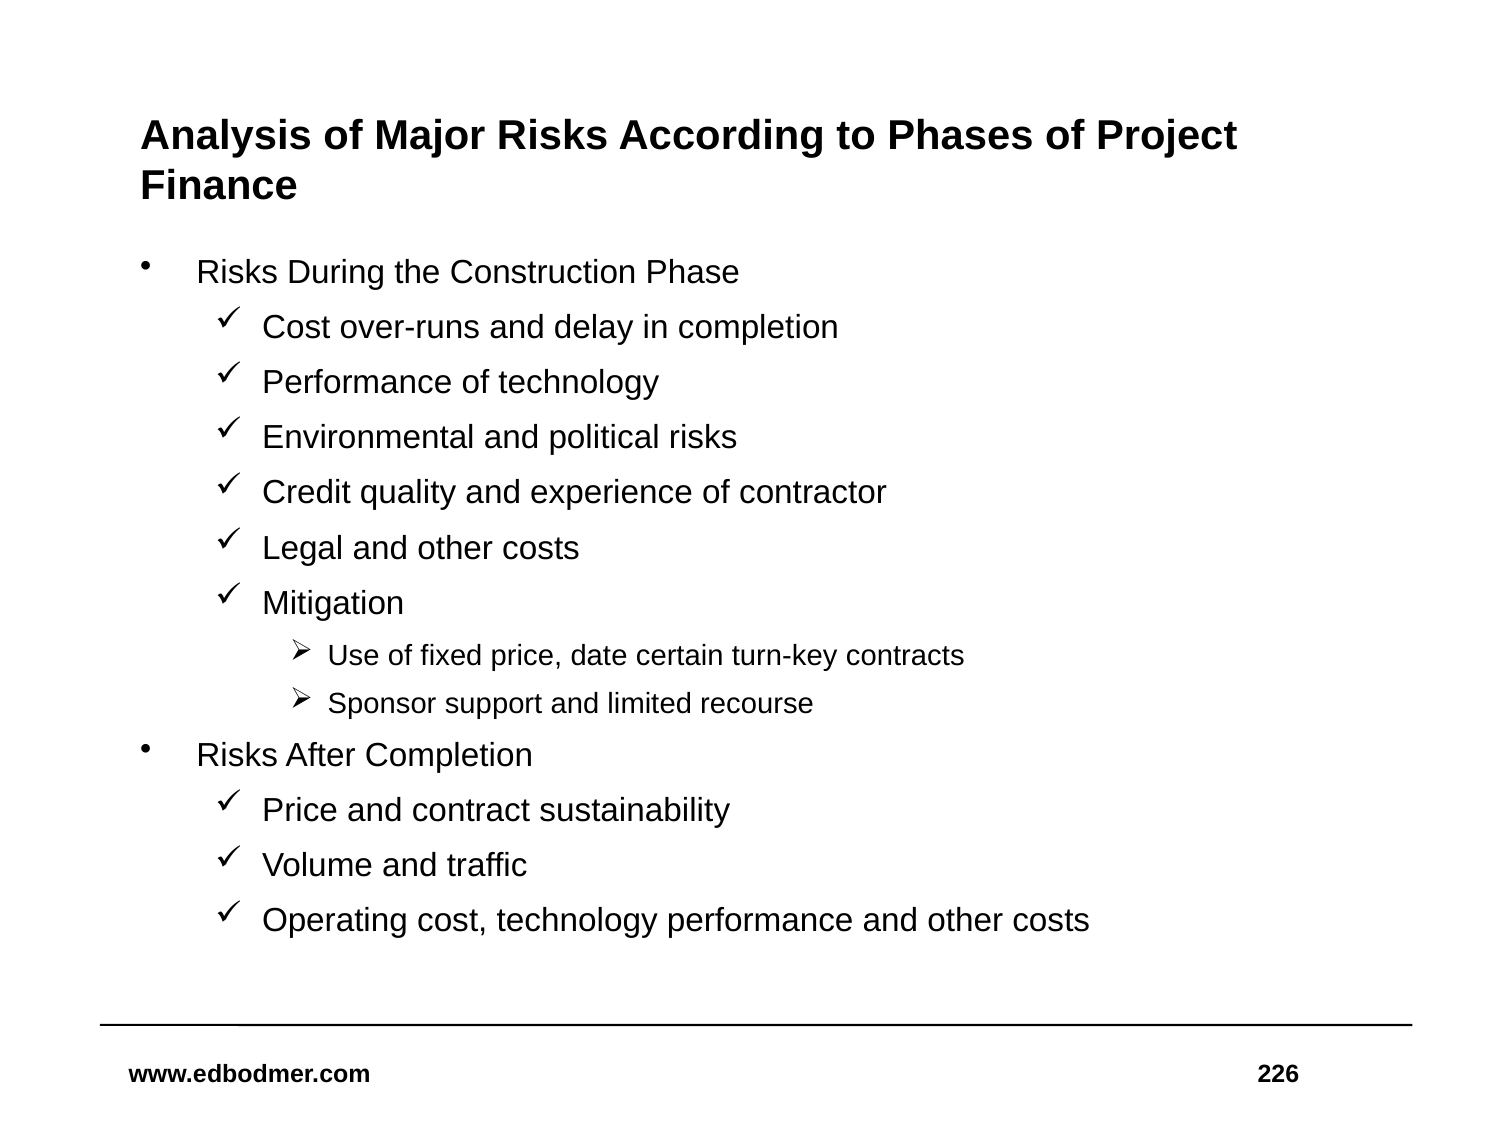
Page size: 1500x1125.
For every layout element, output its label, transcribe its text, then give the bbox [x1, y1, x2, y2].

list Risks During the Construction Phase Cost over-runs and delay in completion Performance of technology Environmental and political risks Credit quality and experience of contractor Legal and other costs Mitigation Use of fixed price, date certain turn-key contracts Sponsor support and limited recourse Risks After Completion Price and contract sustainability Volume and traffic Operating cost, technology performance and other costs [125, 249, 1375, 1000]
title Analysis of Major Risks According to Phases of Project Finance [125, 99, 1288, 225]
